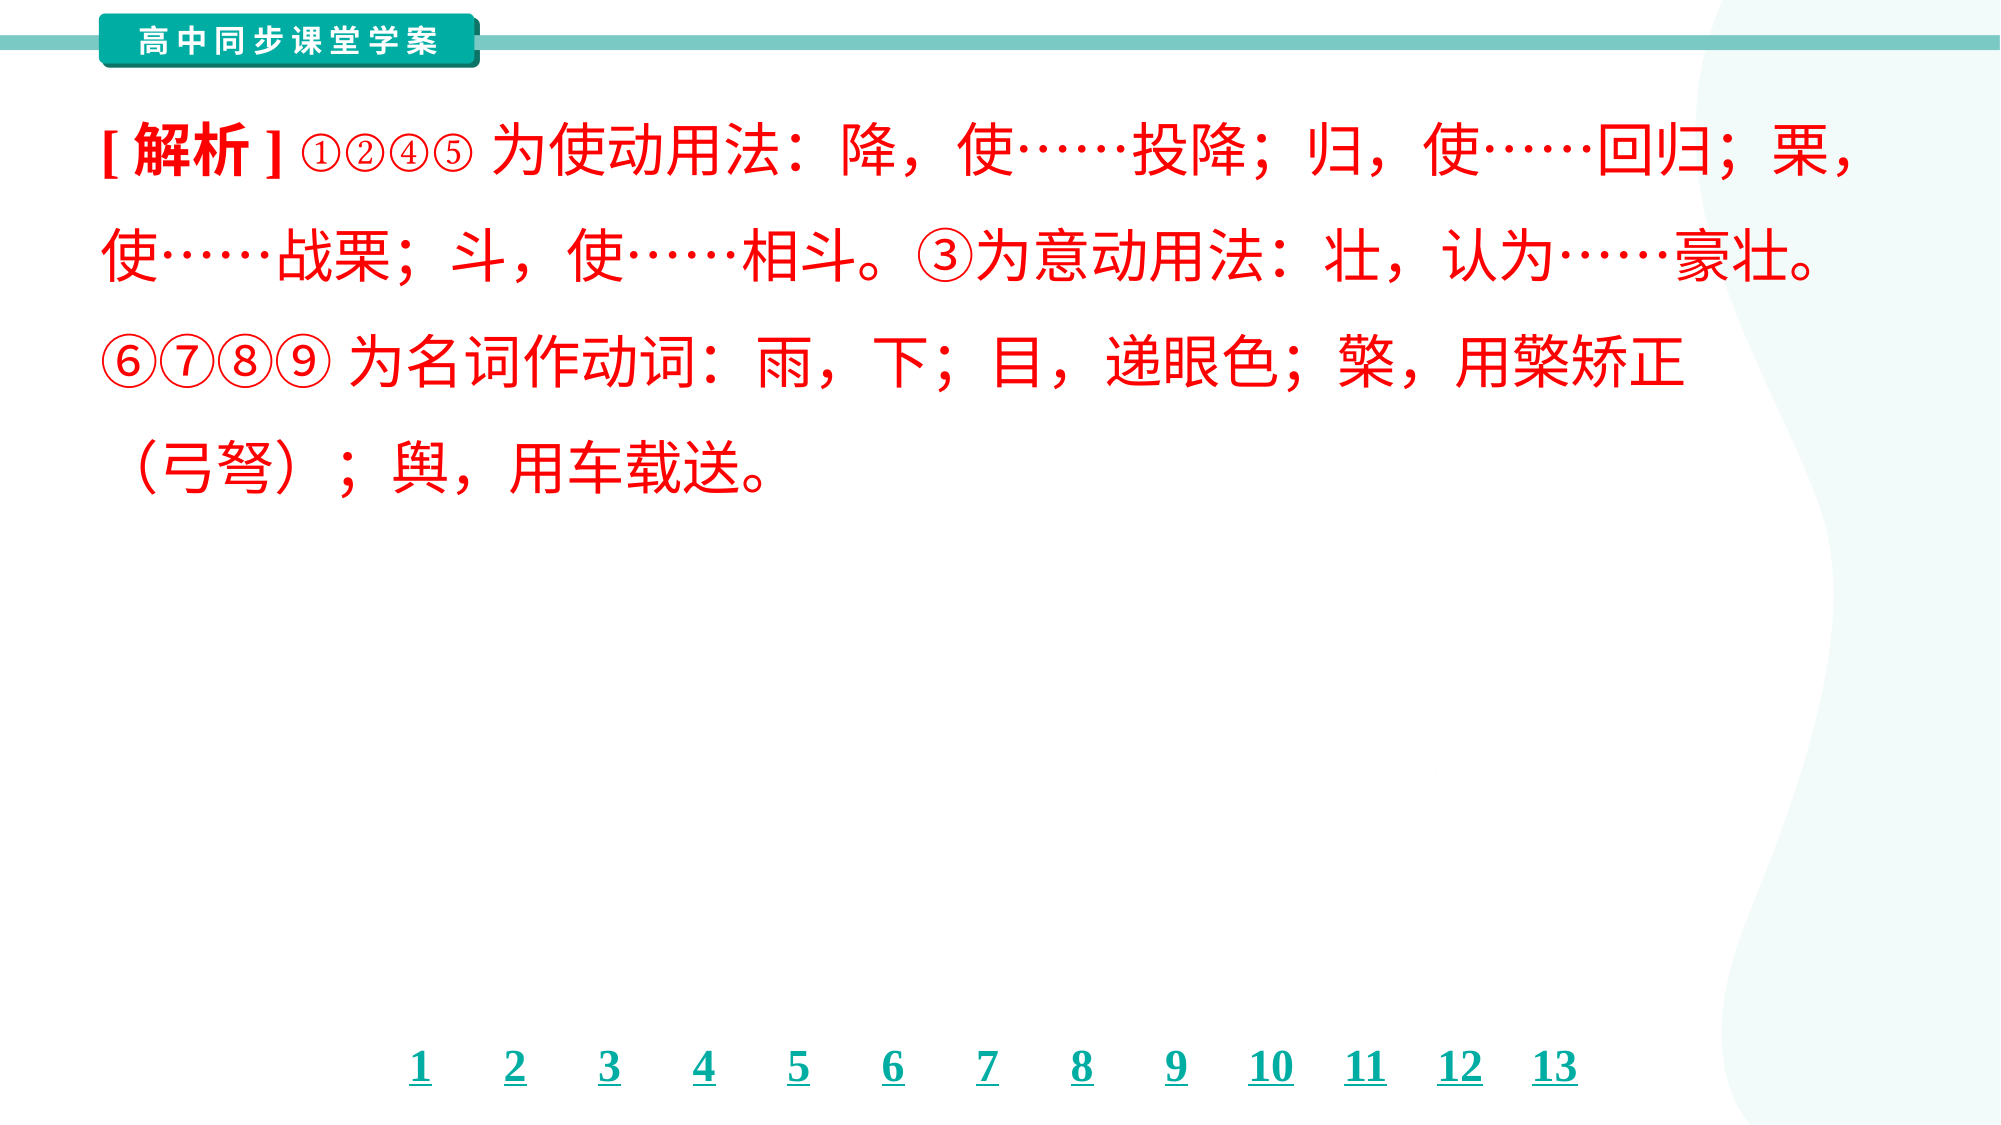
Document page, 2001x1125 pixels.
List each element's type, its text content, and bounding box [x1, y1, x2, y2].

text_box [解析] ①②④⑤为使动用法：降，使……投降；归，使……回归；栗， 使……战栗；斗，使……相斗。③为意动用法：壮，认为……豪壮。 ⑥⑦⑧⑨为名词作动词：雨，下；目，递眼色；檠，用檠矫正 （弓弩）；舆，用车载送。 [100, 76, 1899, 502]
picture [0, 0, 2000, 1125]
